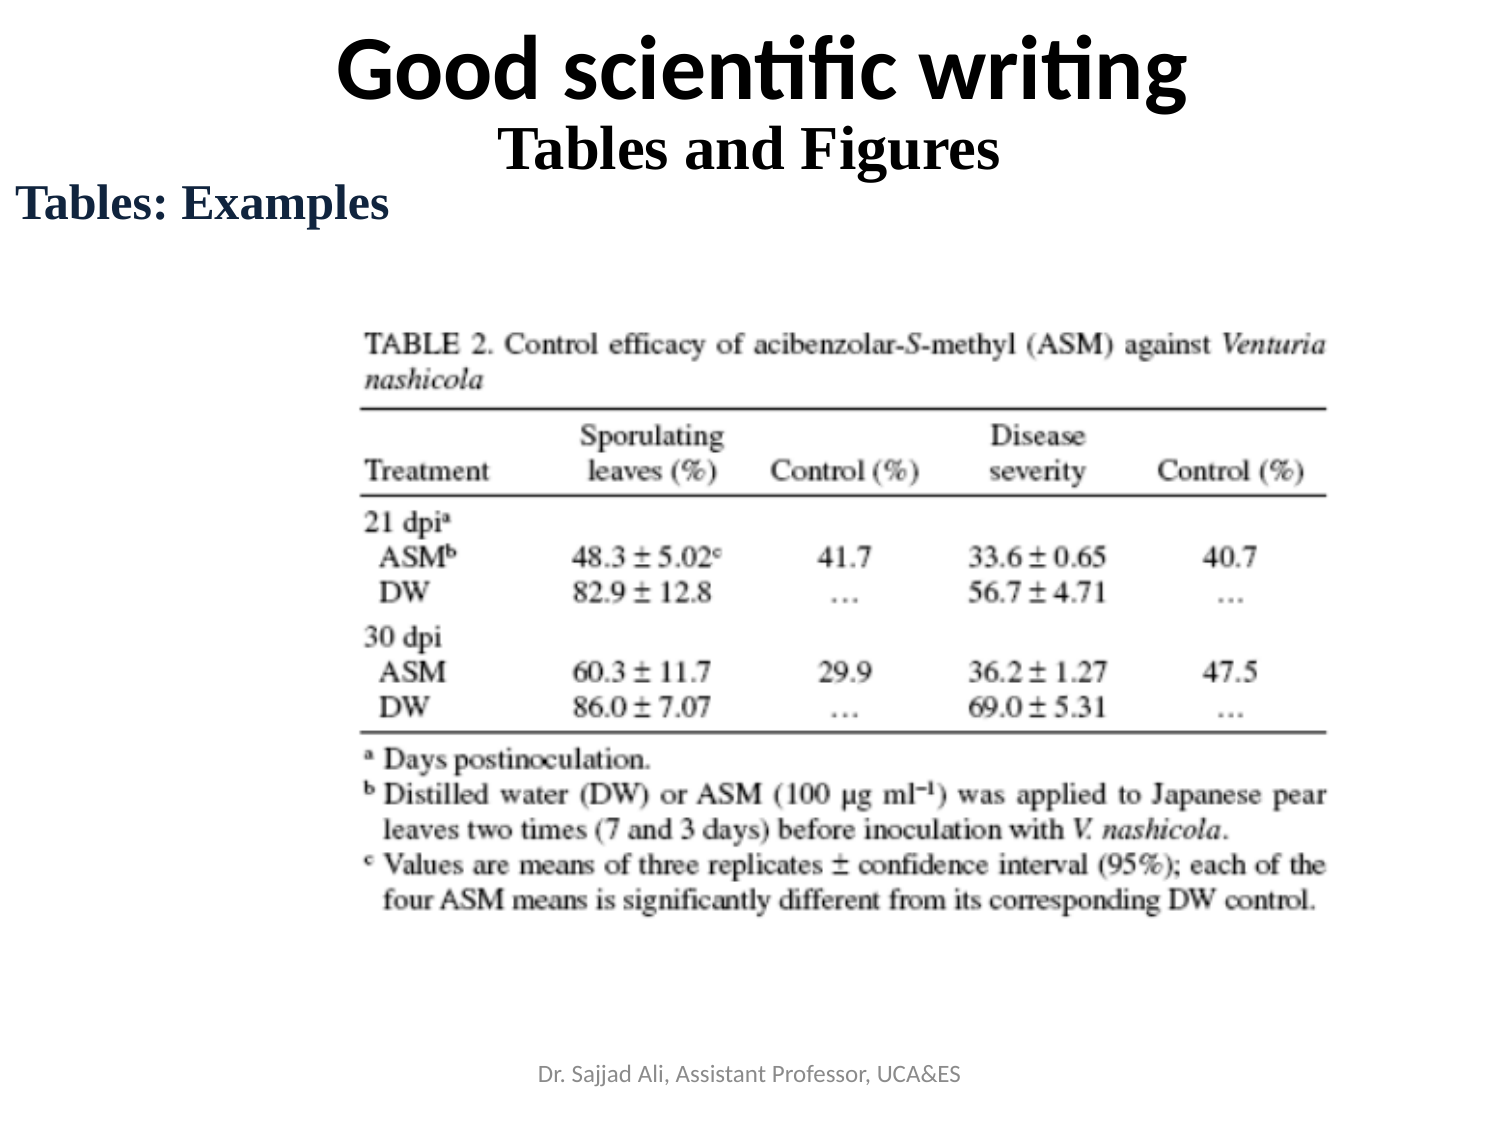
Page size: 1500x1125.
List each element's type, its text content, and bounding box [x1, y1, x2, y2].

picture [327, 306, 1371, 938]
text_box Good scientific writing [124, 0, 1400, 125]
text_box Tables and Figures [483, 99, 1017, 190]
footer Dr. Sajjad Ali, Assistant Professor, UCA&ES [512, 1042, 988, 1103]
subtitle Tables: Examples [0, 162, 438, 250]
